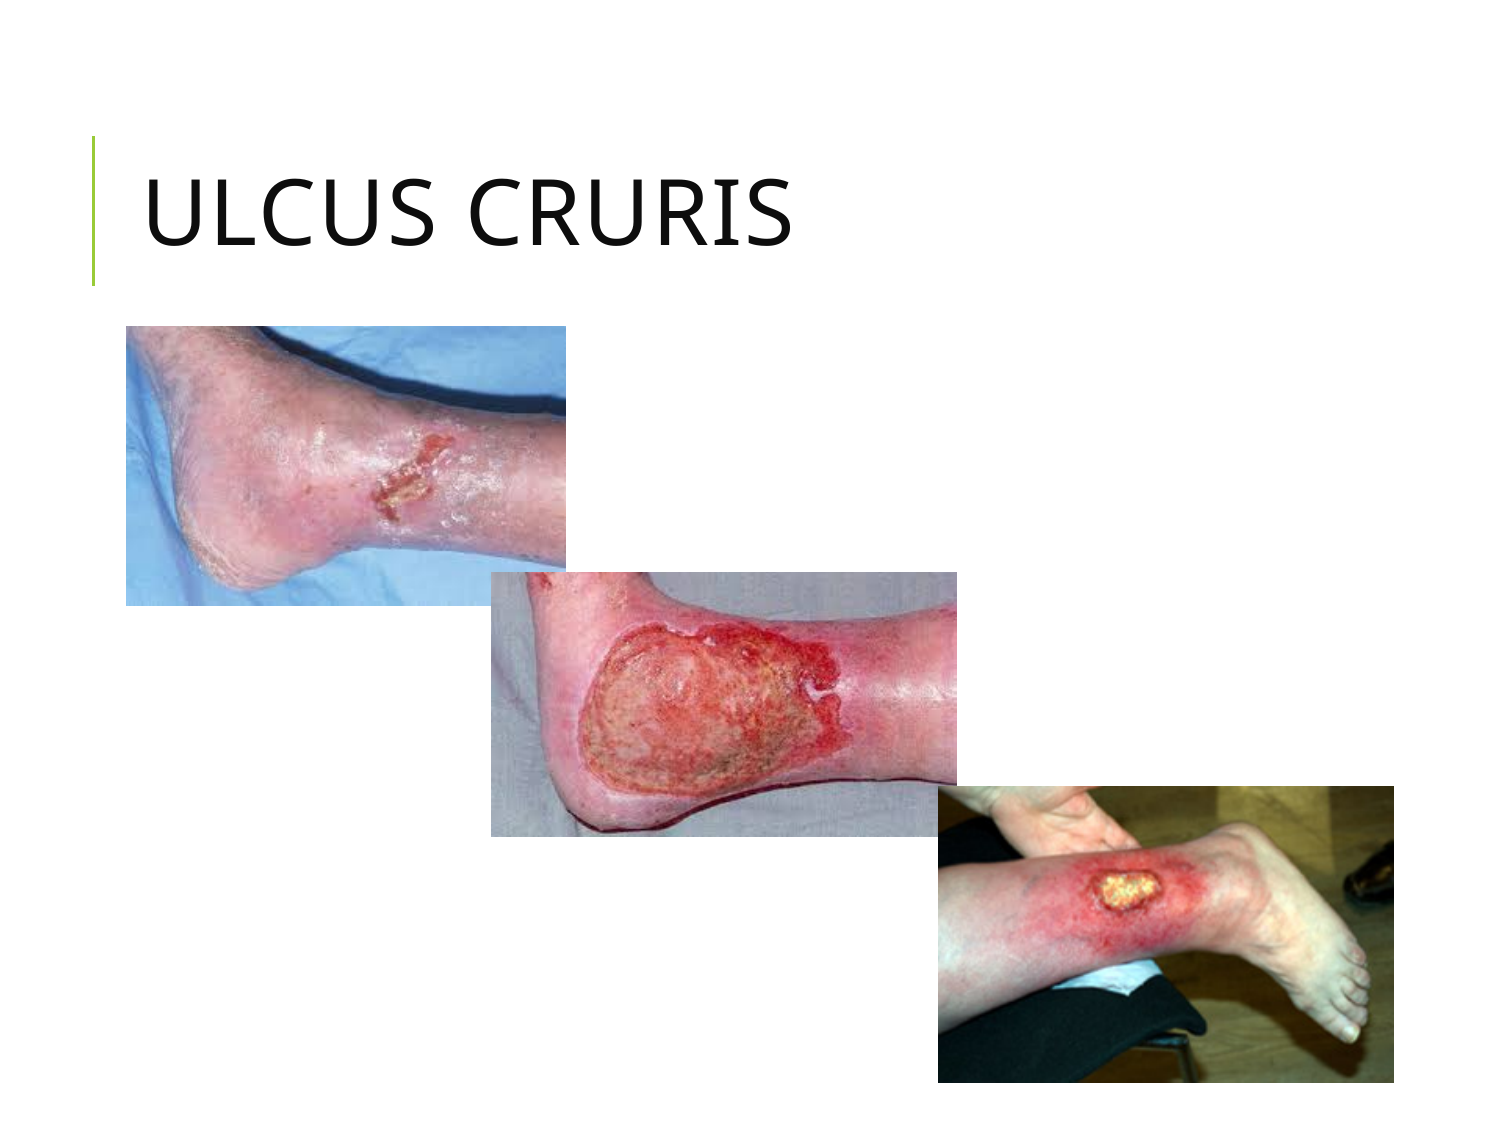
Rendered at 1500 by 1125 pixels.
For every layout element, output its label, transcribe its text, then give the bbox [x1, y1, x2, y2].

title Ulcus cruris [126, 96, 1322, 342]
picture [490, 572, 1394, 1083]
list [125, 325, 566, 607]
